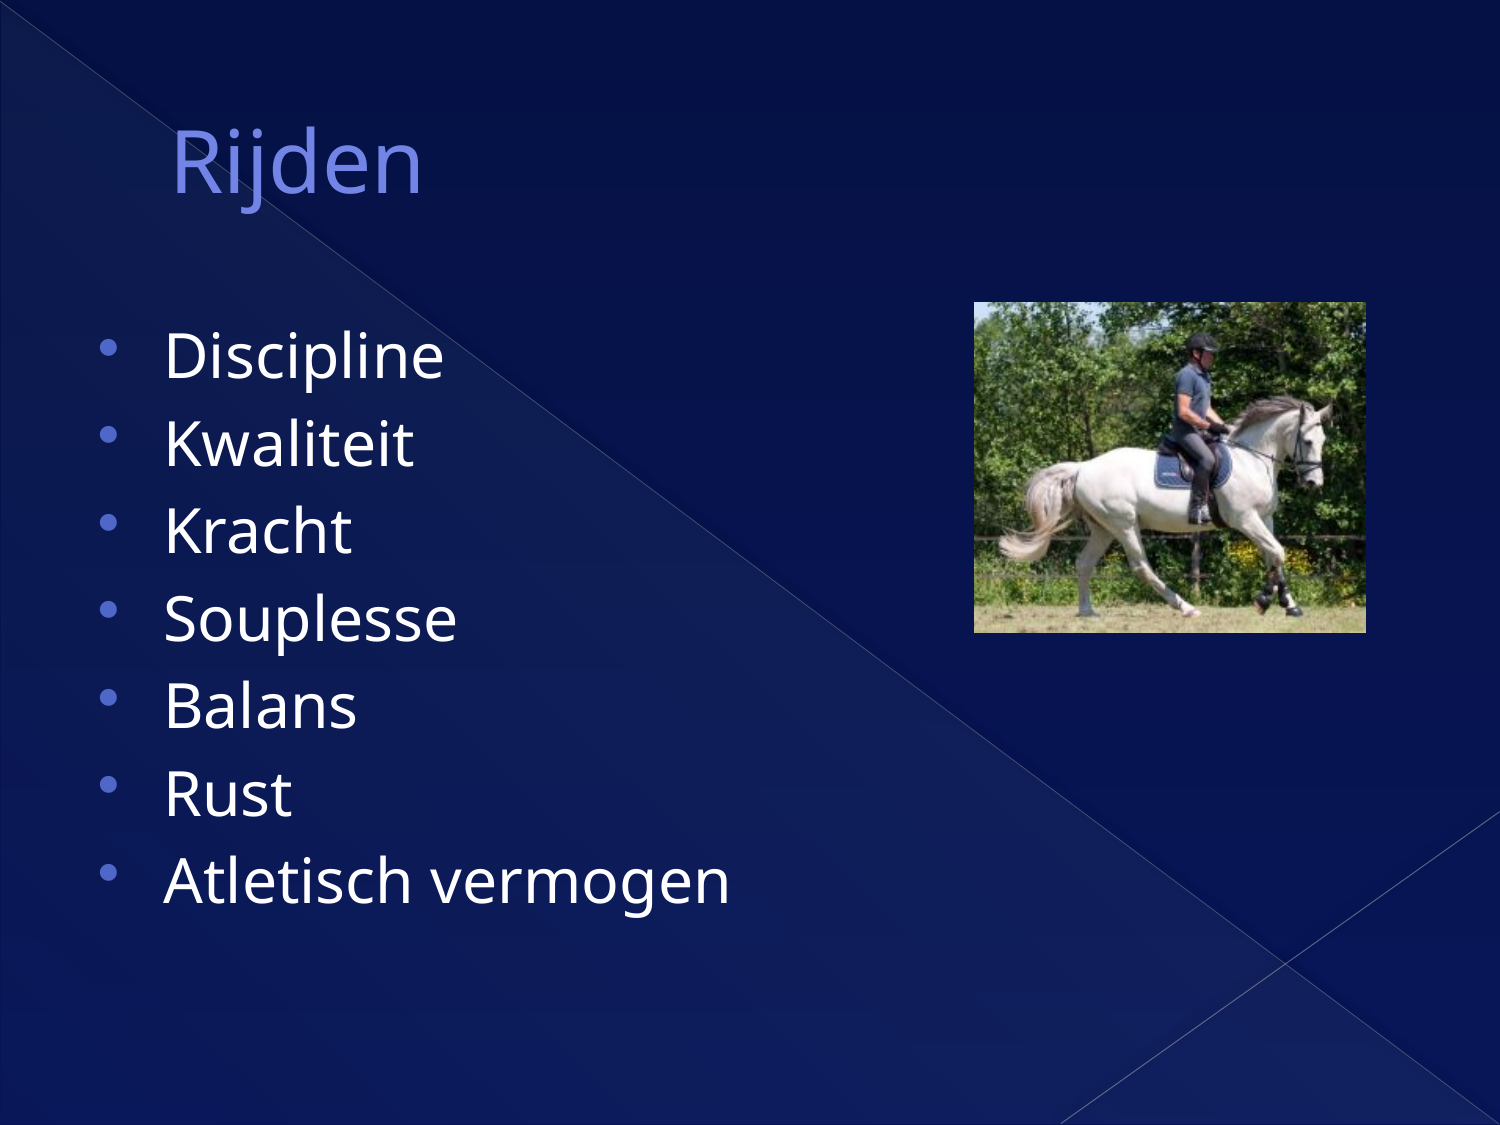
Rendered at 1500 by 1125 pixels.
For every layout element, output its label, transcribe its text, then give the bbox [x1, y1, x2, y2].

title Rijden [75, 43, 1425, 274]
picture [974, 302, 1366, 633]
list Discipline Kwaliteit Kracht Souplesse Balans Rust Atletisch vermogen [75, 308, 1425, 1059]
